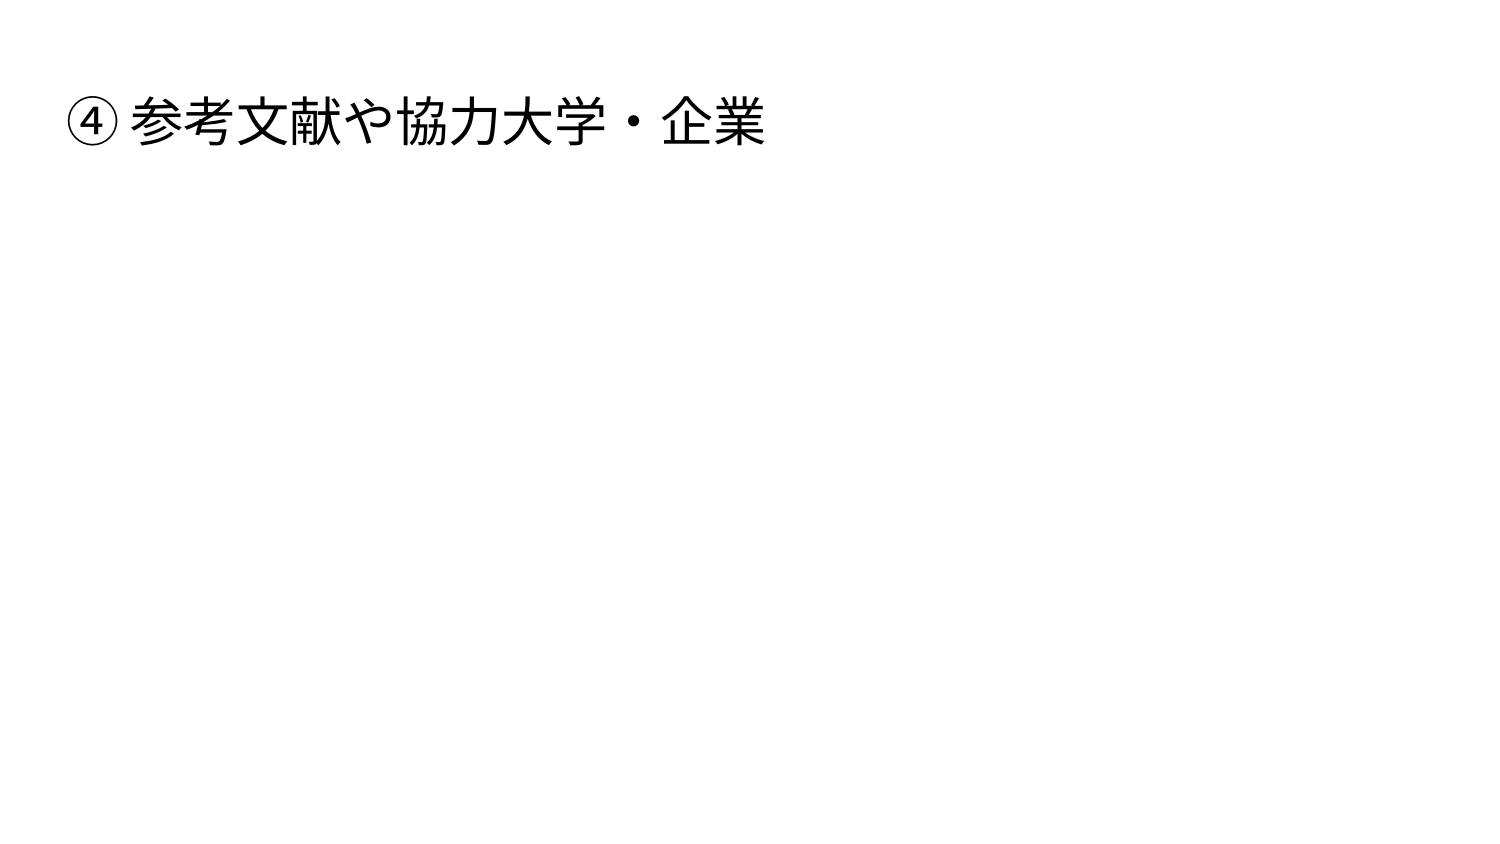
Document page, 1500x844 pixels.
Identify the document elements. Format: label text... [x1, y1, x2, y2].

title ④参考文献や協力大学・企業 [51, 72, 1449, 167]
